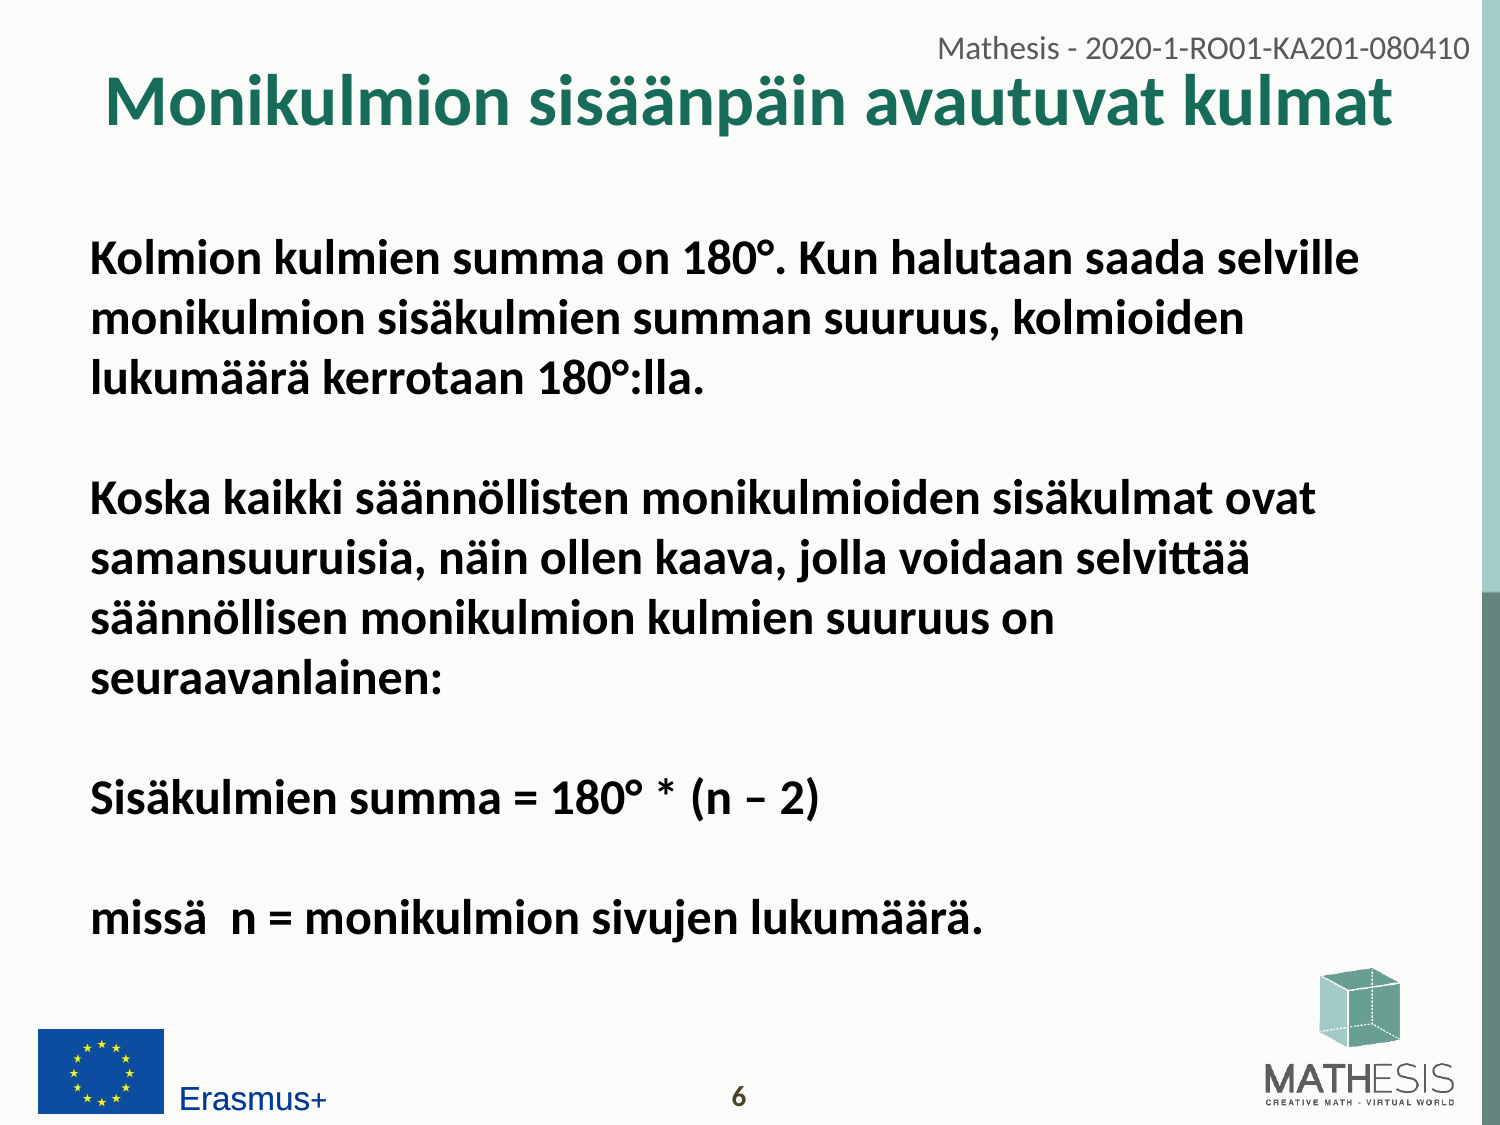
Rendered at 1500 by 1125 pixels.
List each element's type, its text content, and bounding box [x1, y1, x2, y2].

title Monikulmion sisäänpäin avautuvat kulmat [75, 45, 1425, 216]
list Kolmion kulmien summa on 180°. Kun halutaan saada selville monikulmion sisäkulmien summan suuruus, kolmioiden lukumäärä kerrotaan 180°:lla. Koska kaikki säännöllisten monikulmioiden sisäkulmat ovat samansuuruisia, näin ollen kaava, jolla voidaan selvittää säännöllisen monikulmion kulmien suuruus on seuraavanlainen: Sisäkulmien summa = 180° * (n – 2) missä n = monikulmion sivujen lukumäärä. [75, 216, 1425, 959]
picture [38, 1029, 164, 1114]
